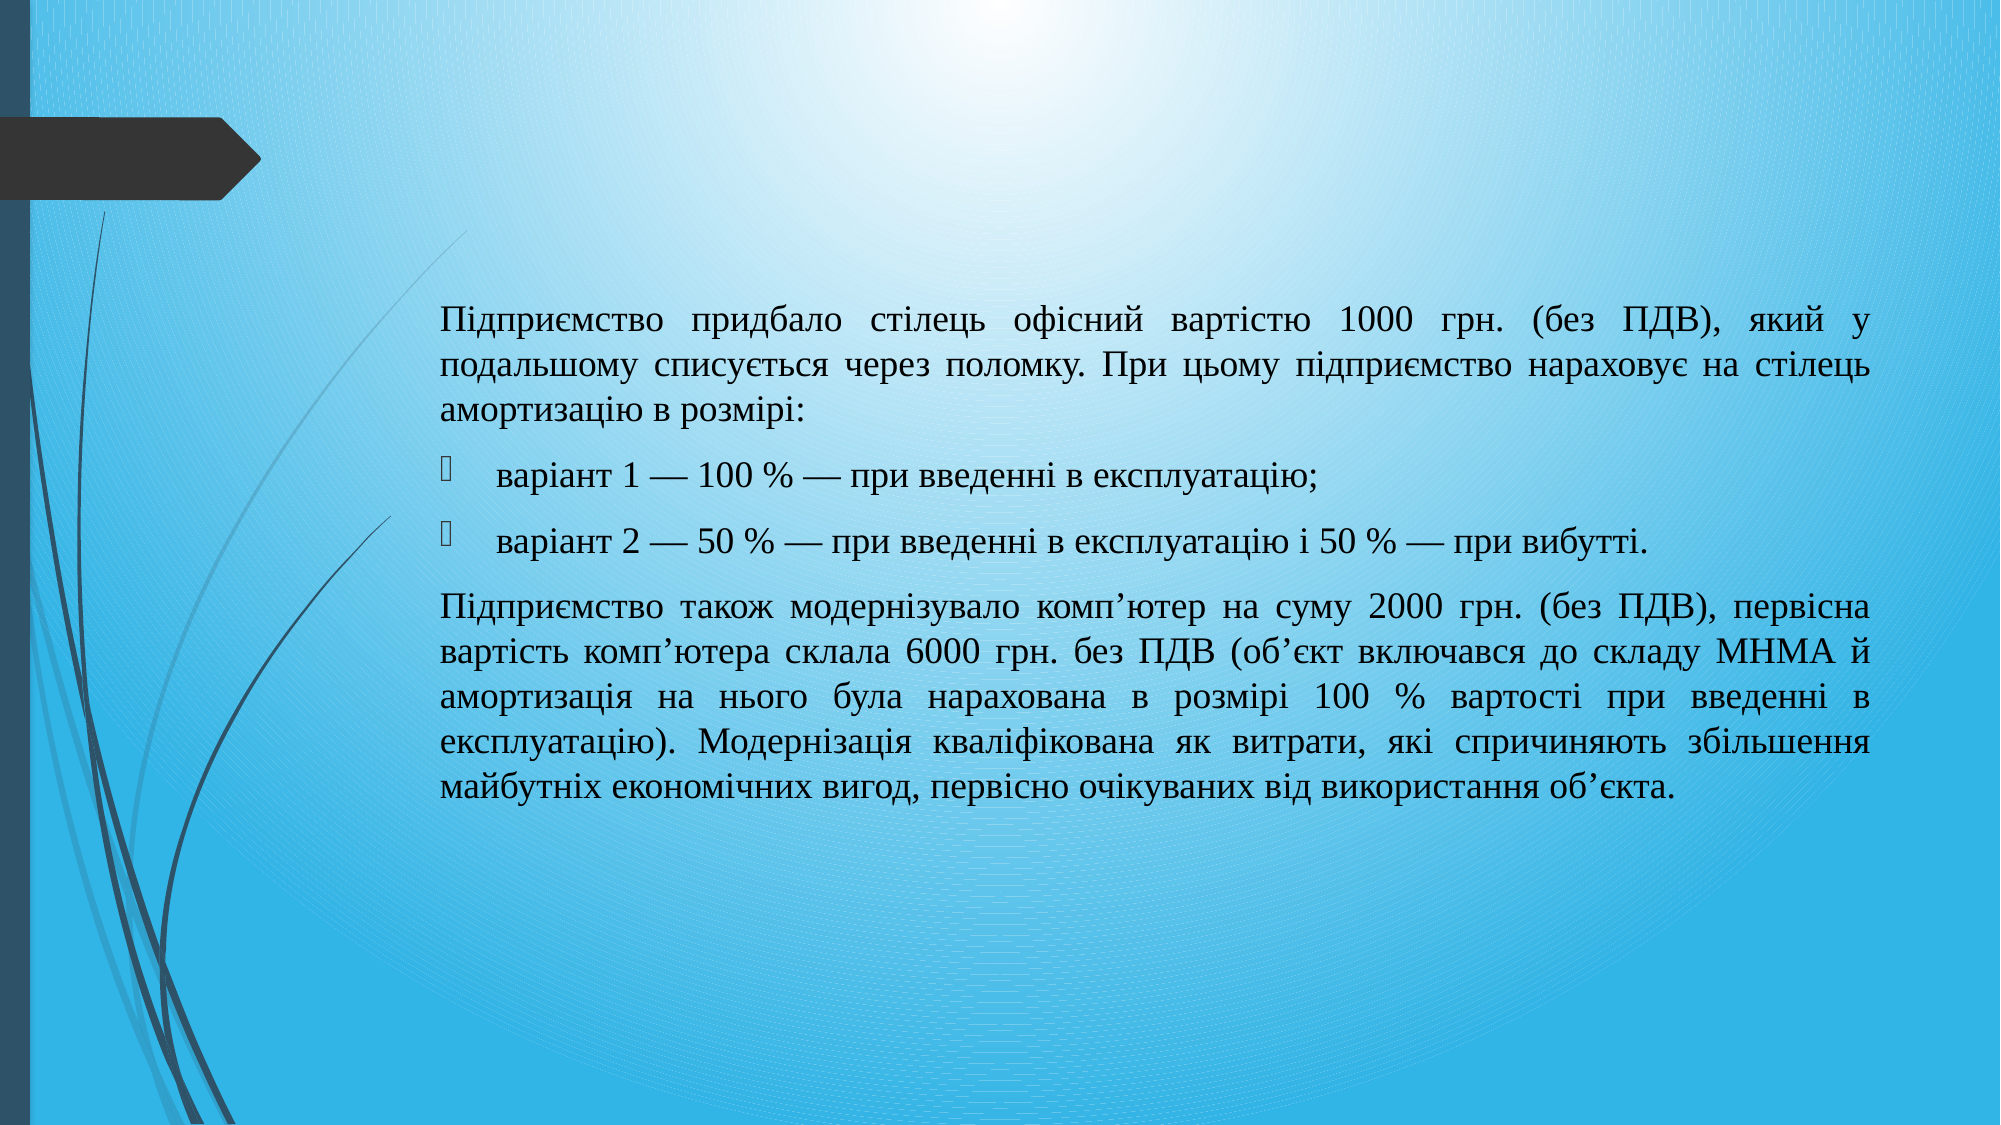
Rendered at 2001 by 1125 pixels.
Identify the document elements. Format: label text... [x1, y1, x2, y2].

list Підприємство придбало стілець офісний вартістю 1000 грн. (без ПДВ), який у подальшому списується через поломку. При цьому підприємство нараховує на стілець амортизацію в розмірі: варіант 1 — 100 % — при введенні в експлуатацію; варіант 2 — 50 % — при введенні в експлуатацію і 50 % — при вибутті. Підприємство також модернізувало комп’ютер на суму 2000 грн. (без ПДВ), первісна вартість комп’ютера склала 6000 грн. без ПДВ (об’єкт включався до складу МНМА й амортизація на нього була нарахована в розмірі 100 % вартості при введенні в експлуатацію). Модернізація кваліфікована як витрати, які спричиняють збільшення майбутніх економічних вигод, первісно очікуваних від використання об’єкта. [424, 286, 1888, 906]
